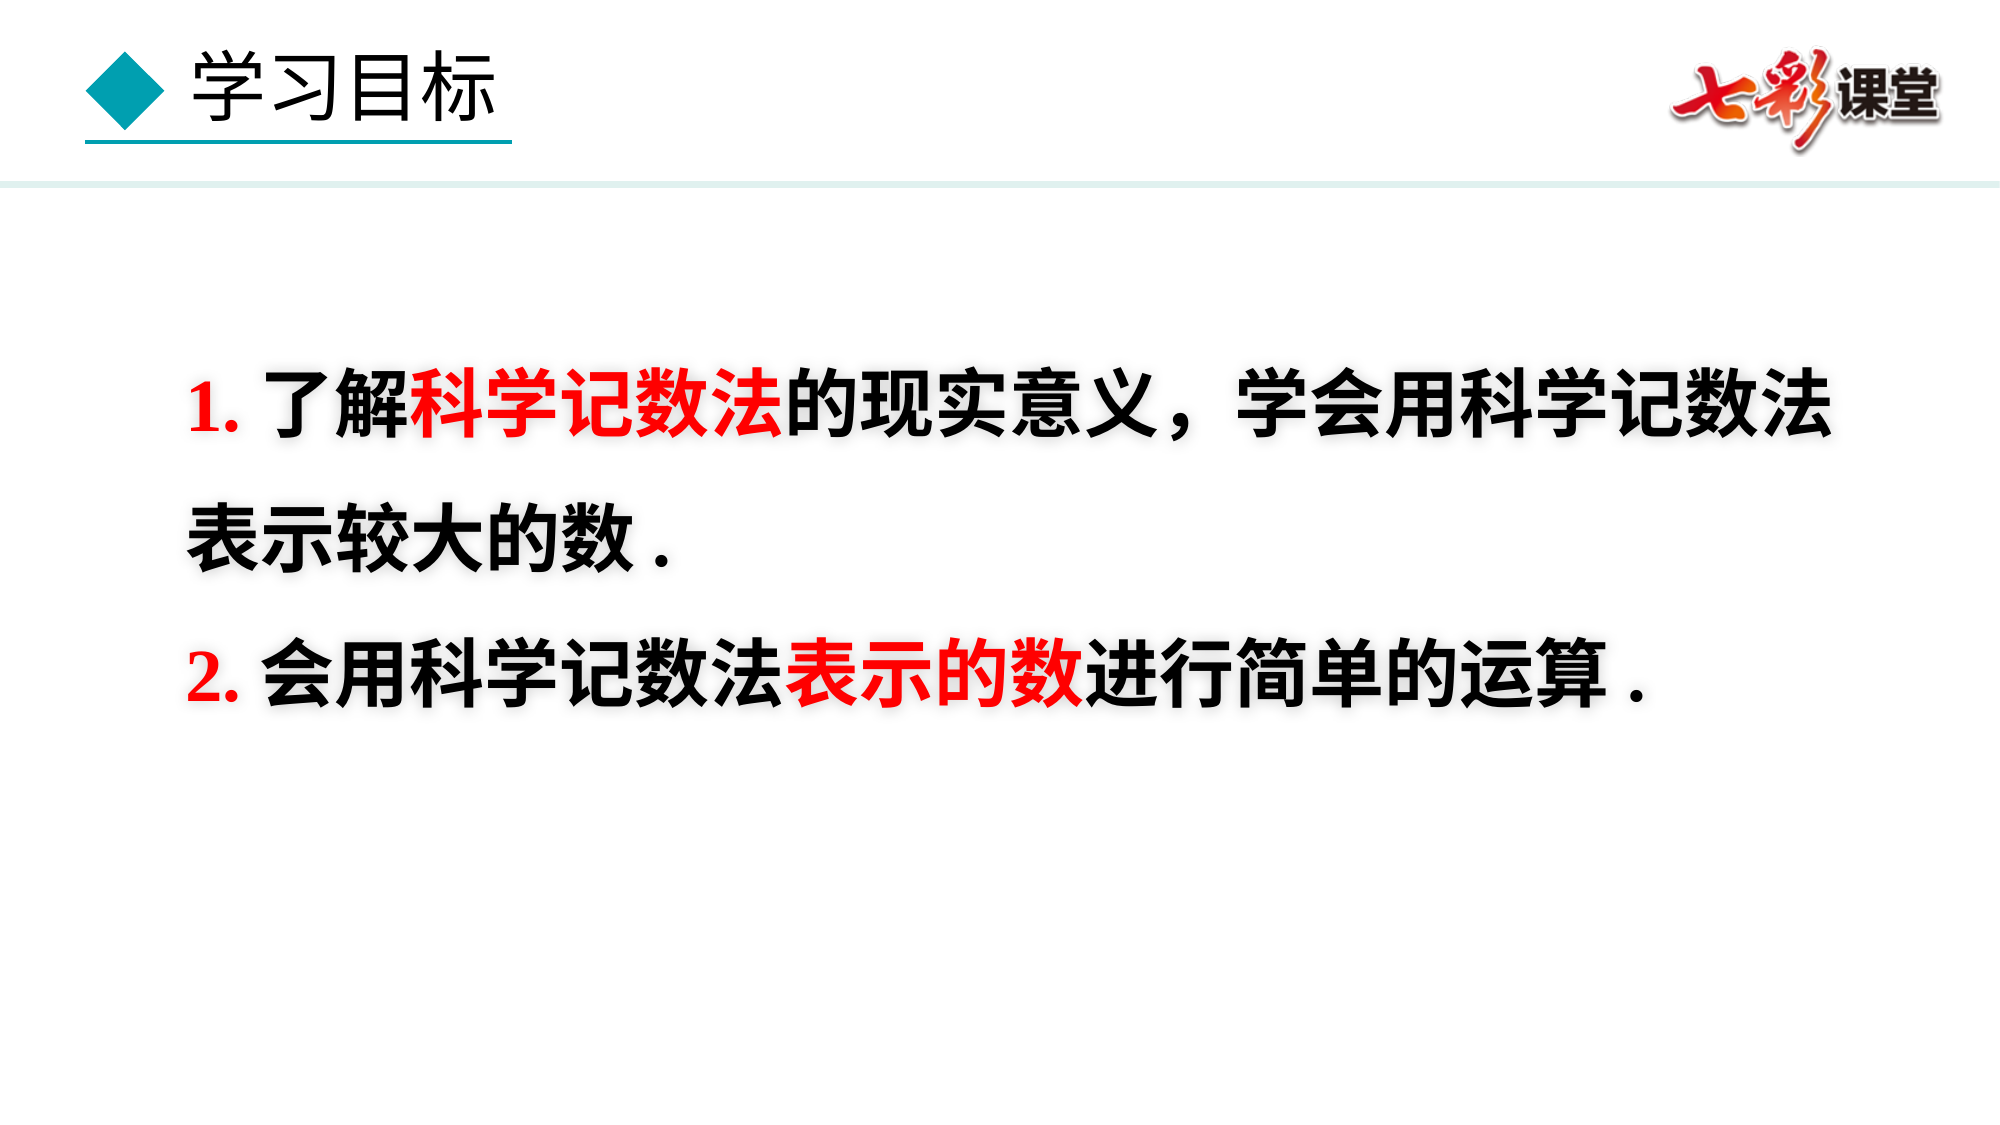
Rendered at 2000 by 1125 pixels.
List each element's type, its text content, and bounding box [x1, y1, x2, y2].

text_box 1.了解科学记数法的现实意义，学会用科学记数法表示较大的数. 2.会用科学记数法表示的数进行简单的运算. [169, 304, 1874, 763]
picture [1666, 42, 1948, 157]
